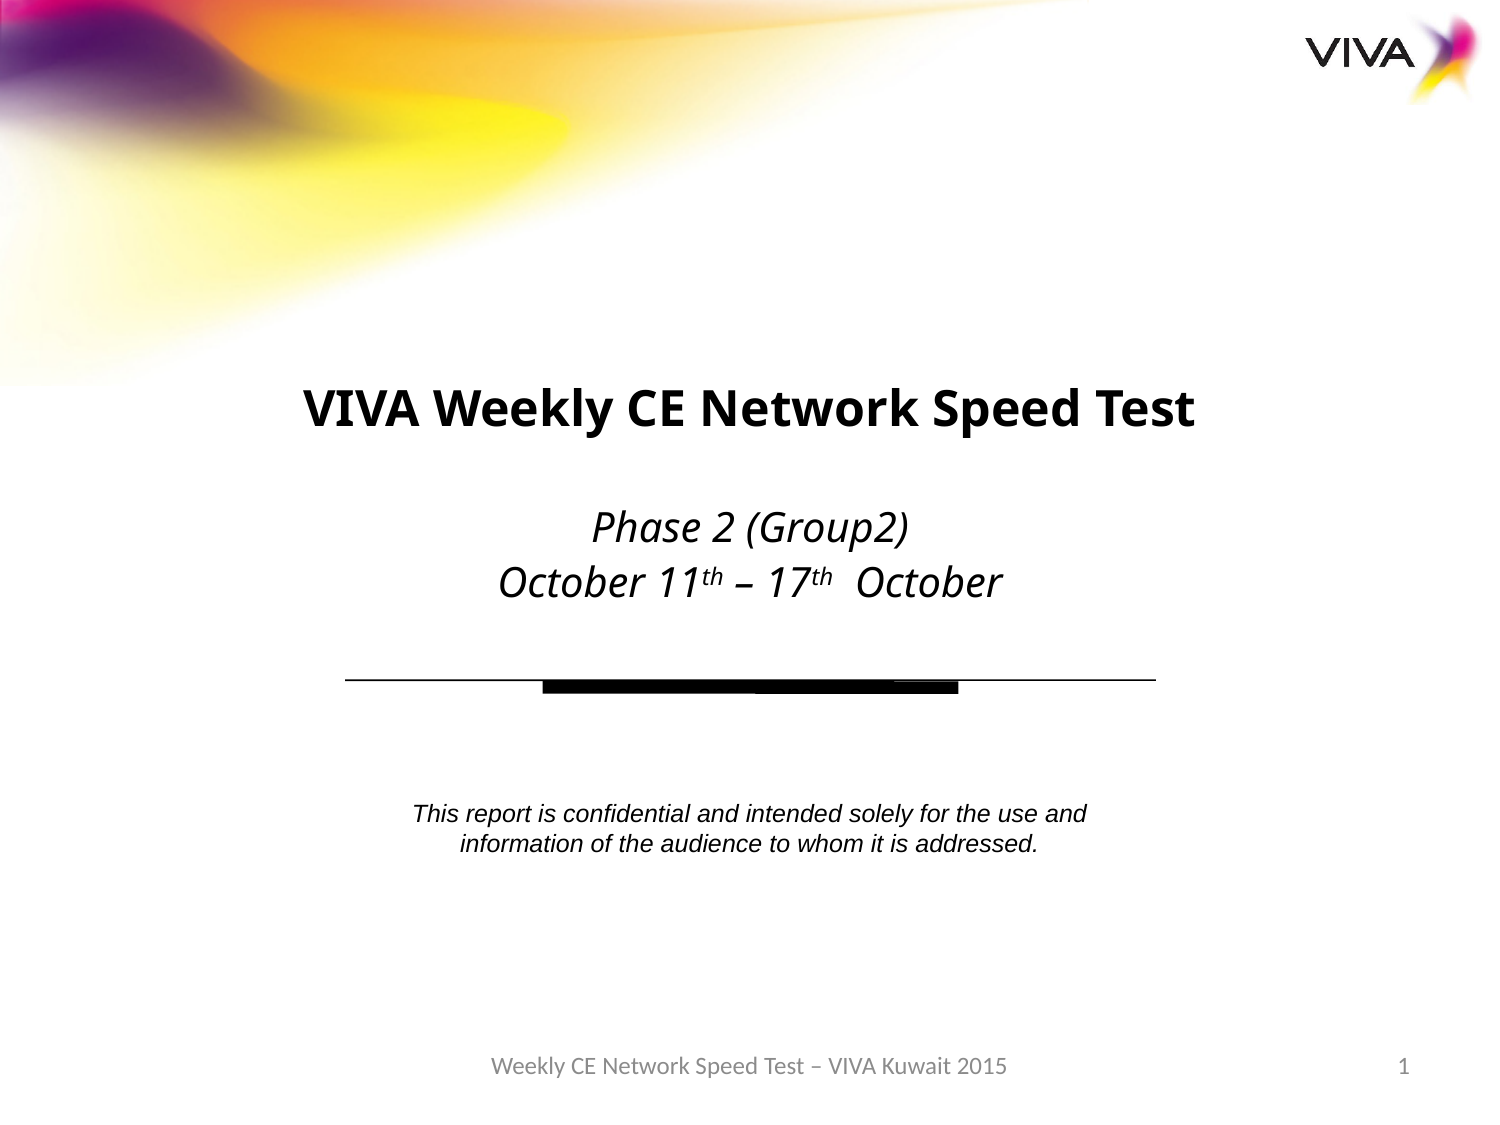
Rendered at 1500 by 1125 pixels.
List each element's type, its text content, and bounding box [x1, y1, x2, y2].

picture [0, 0, 1089, 386]
text_box 1 [1074, 1042, 1425, 1103]
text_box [344, 679, 1156, 688]
text_box Weekly CE Network Speed Test – VIVA Kuwait 2015 [205, 1042, 1074, 1103]
text_box This report is confidential and intended solely for the use and information of the audience to whom it is addressed. [411, 797, 1089, 858]
picture [1300, 12, 1485, 105]
text_box VIVA Weekly CE Network Speed Test Phase 2 (Group2) October 11th – 17th October [205, 376, 1295, 662]
